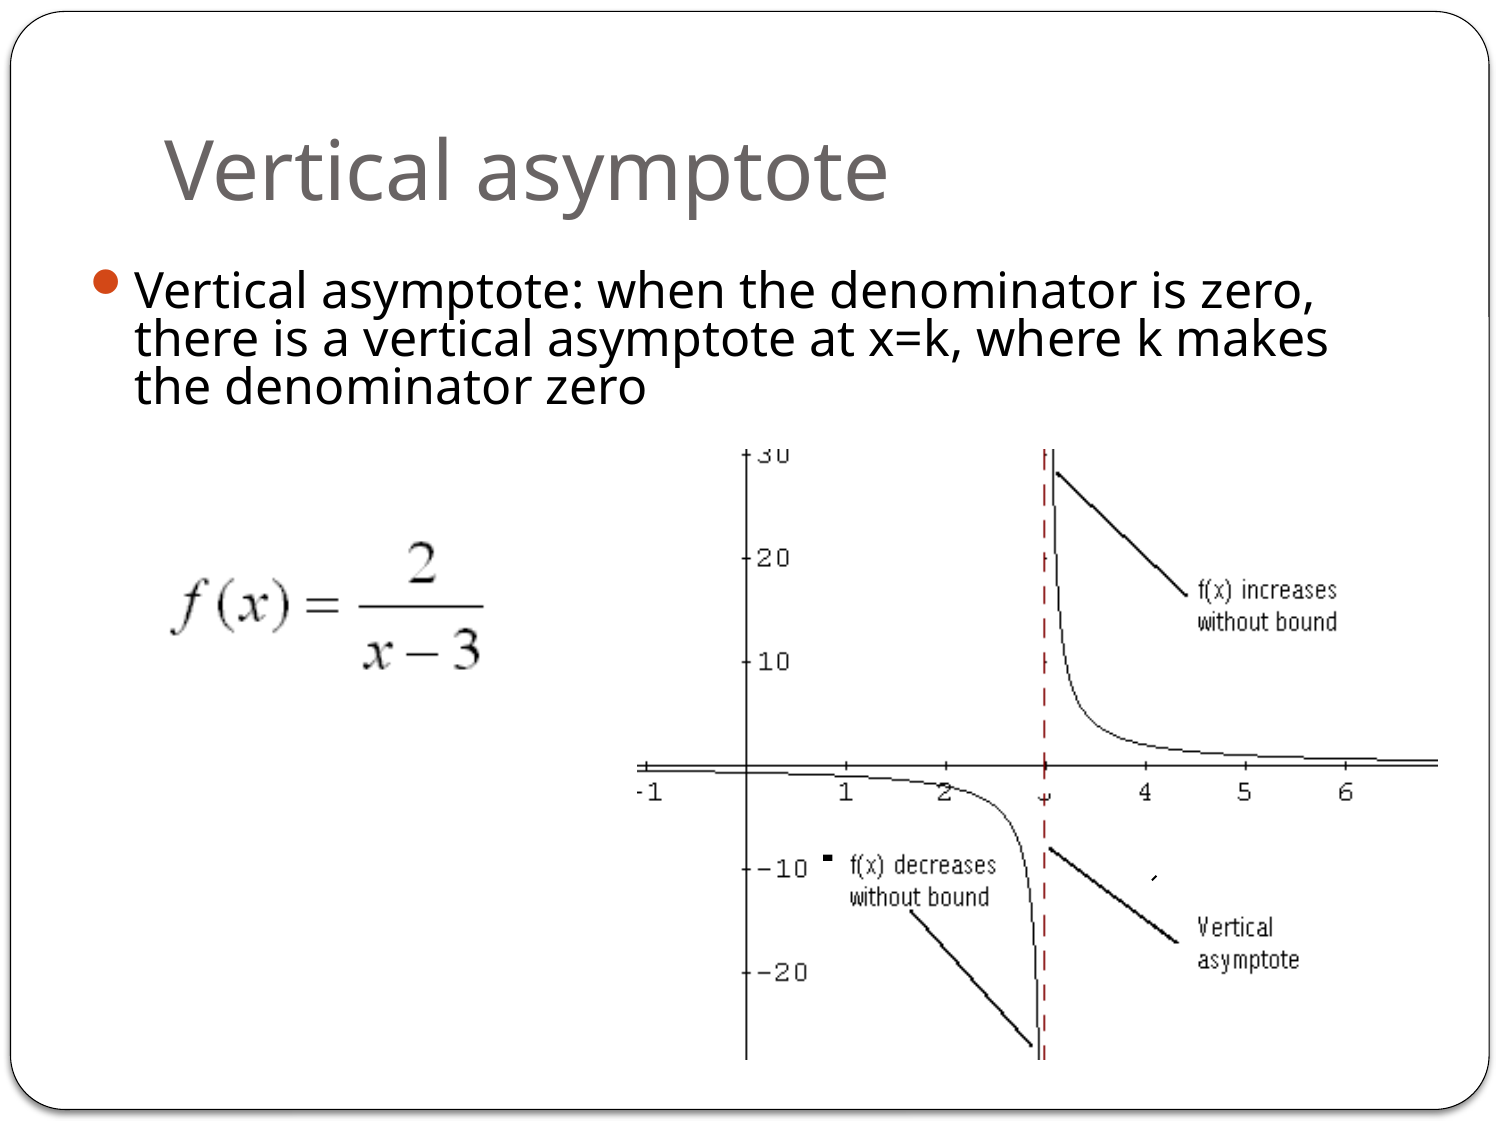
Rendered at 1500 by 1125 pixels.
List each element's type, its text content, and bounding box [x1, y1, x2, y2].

title Vertical asymptote [150, 45, 1425, 233]
picture [162, 524, 501, 695]
picture [637, 449, 1438, 1060]
list Vertical asymptote: when the denominator is zero, there is a vertical asymptote at x=k, where k makes the denominator zero [75, 262, 1375, 438]
